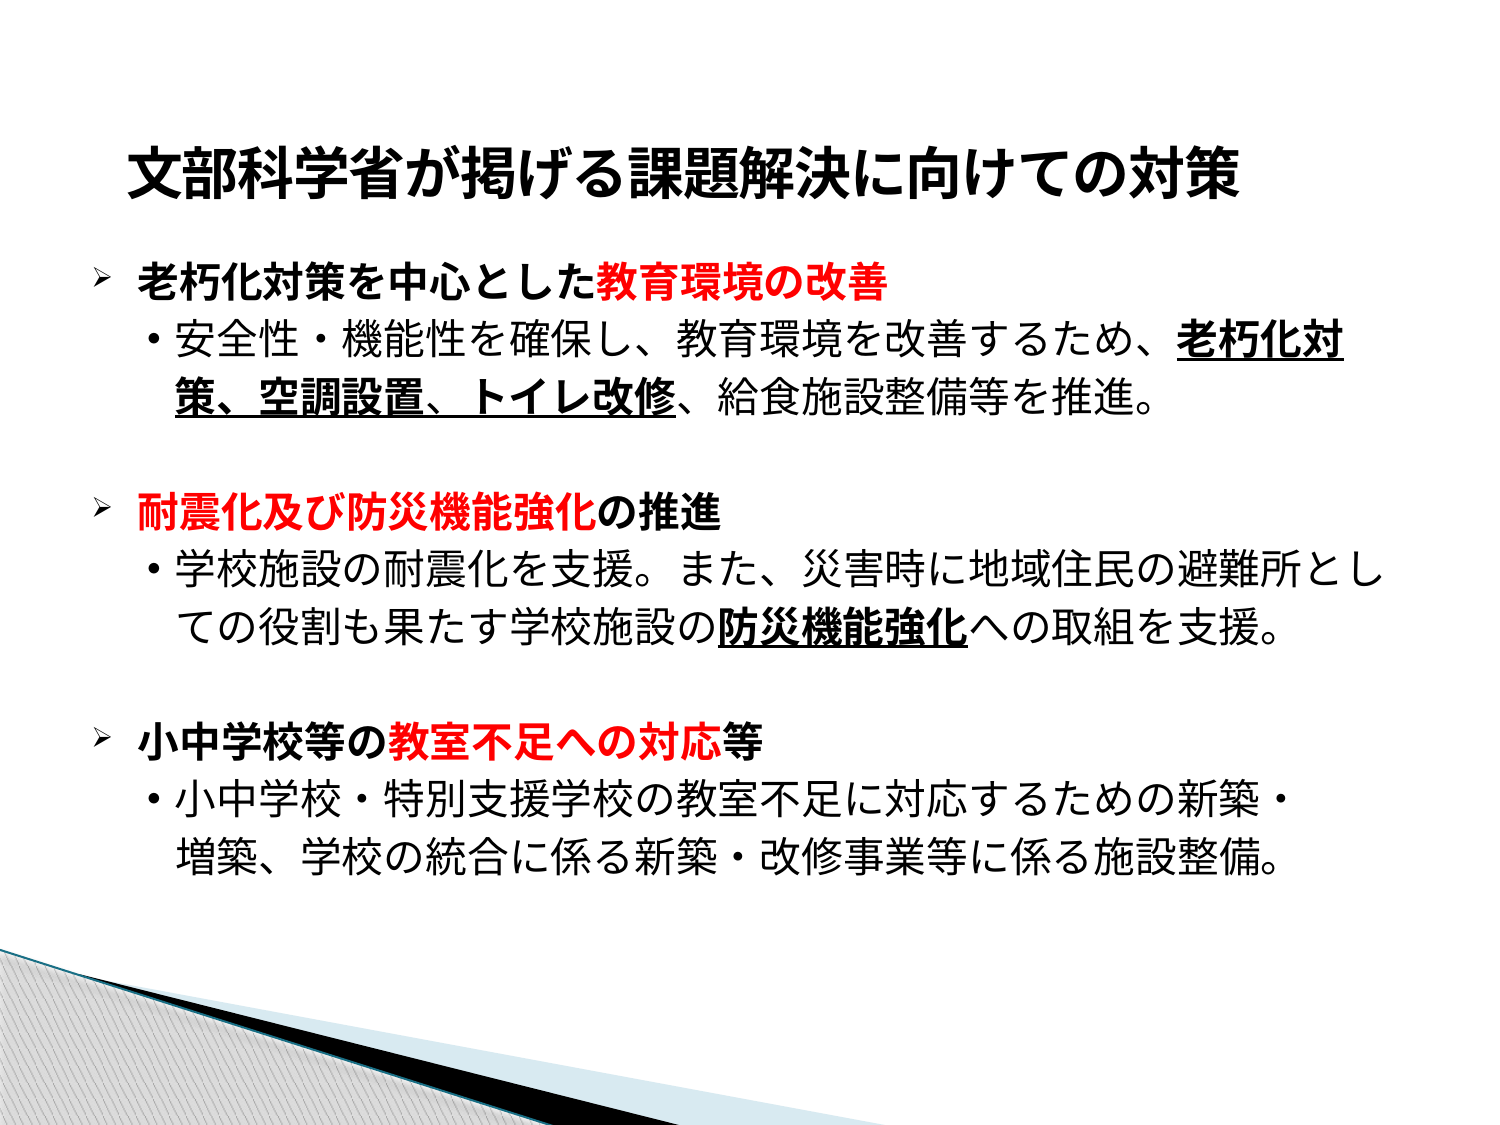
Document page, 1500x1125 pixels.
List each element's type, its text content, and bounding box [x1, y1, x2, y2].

list 文部科学省が掲げる課題解決に向けての対策 老朽化対策を中心とした教育環境の改善 ・安全性・機能性を確保し、教育環境を改善するため、老朽化対 策、空調設置、トイレ改修、給食施設整備等を推進。 耐震化及び防災機能強化の推進 ・学校施設の耐震化を支援。また、災害時に地域住民の避難所とし ての役割も果たす学校施設の防災機能強化への取組を支援。 小中学校等の教室不足への対応等 ・小中学校・特別支援学校の教室不足に対応するための新築・ 増築、学校の統合に係る新築・改修事業等に係る施設整備。 [76, 160, 1427, 904]
